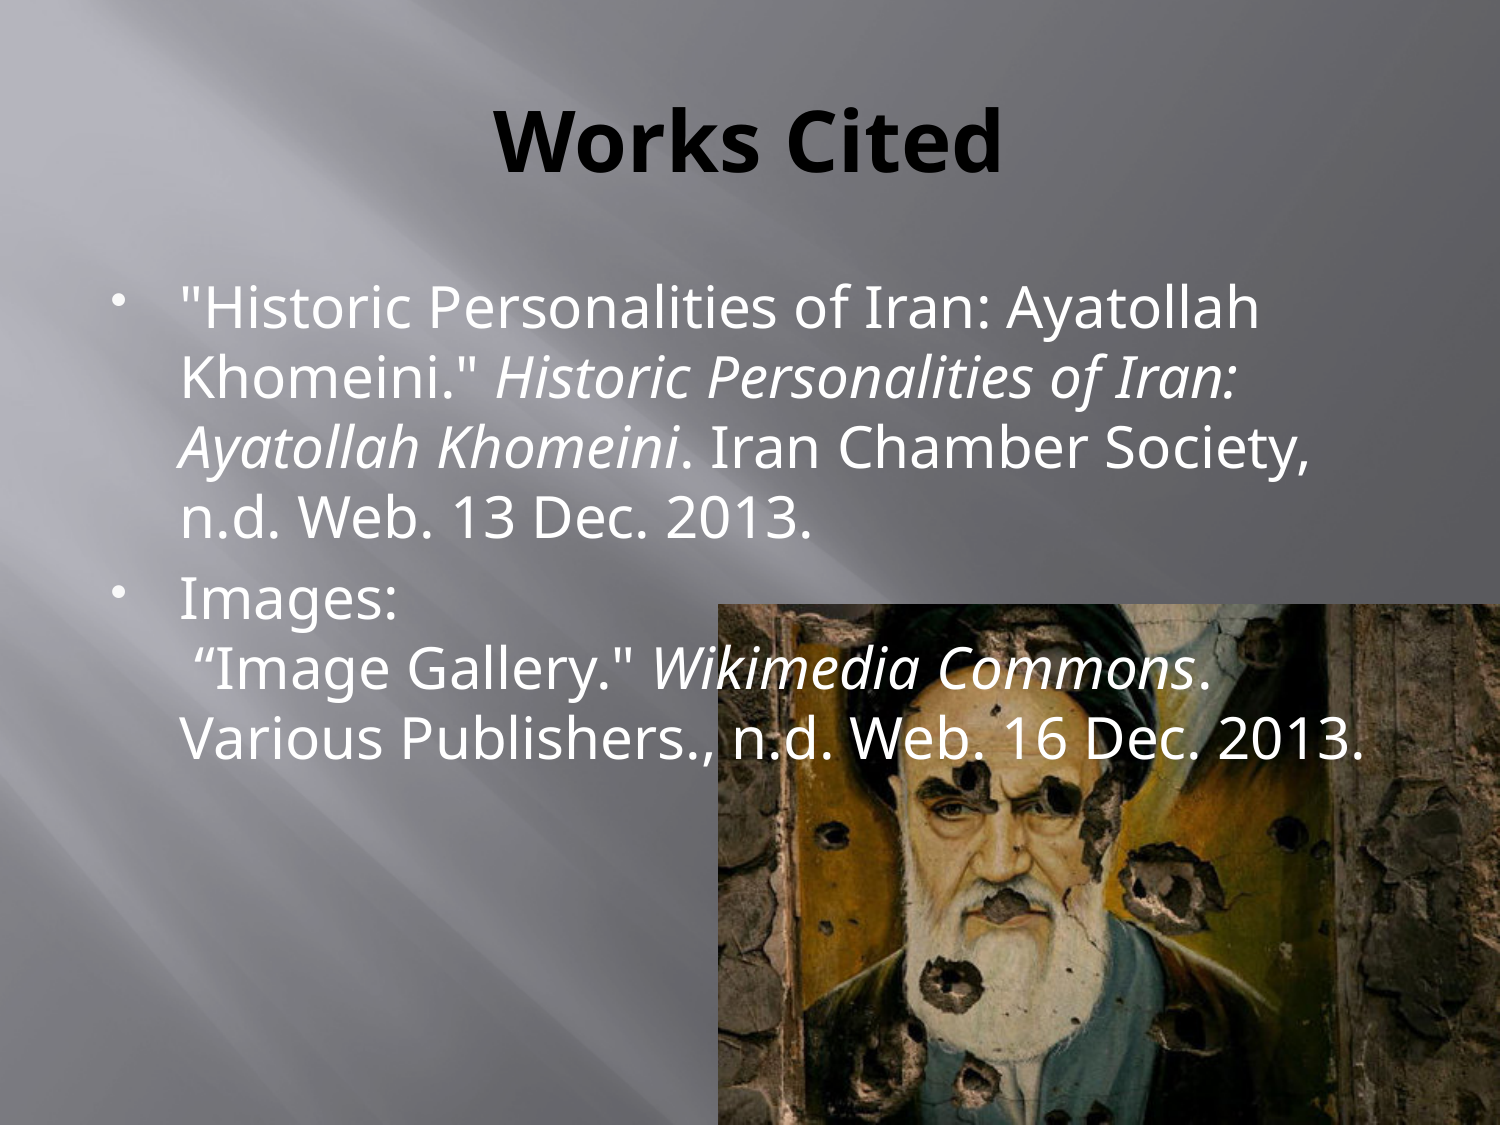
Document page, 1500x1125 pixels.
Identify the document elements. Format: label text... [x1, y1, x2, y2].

picture [718, 604, 1500, 1125]
title Works Cited [75, 45, 1425, 233]
list "Historic Personalities of Iran: Ayatollah Khomeini." Historic Personalities of Iran: Ayatollah Khomeini. Iran Chamber Society, n.d. Web. 13 Dec. 2013. Images: “Image Gallery." Wikimedia Commons. Various Publishers., n.d. Web. 16 Dec. 2013. [75, 262, 1425, 1035]
